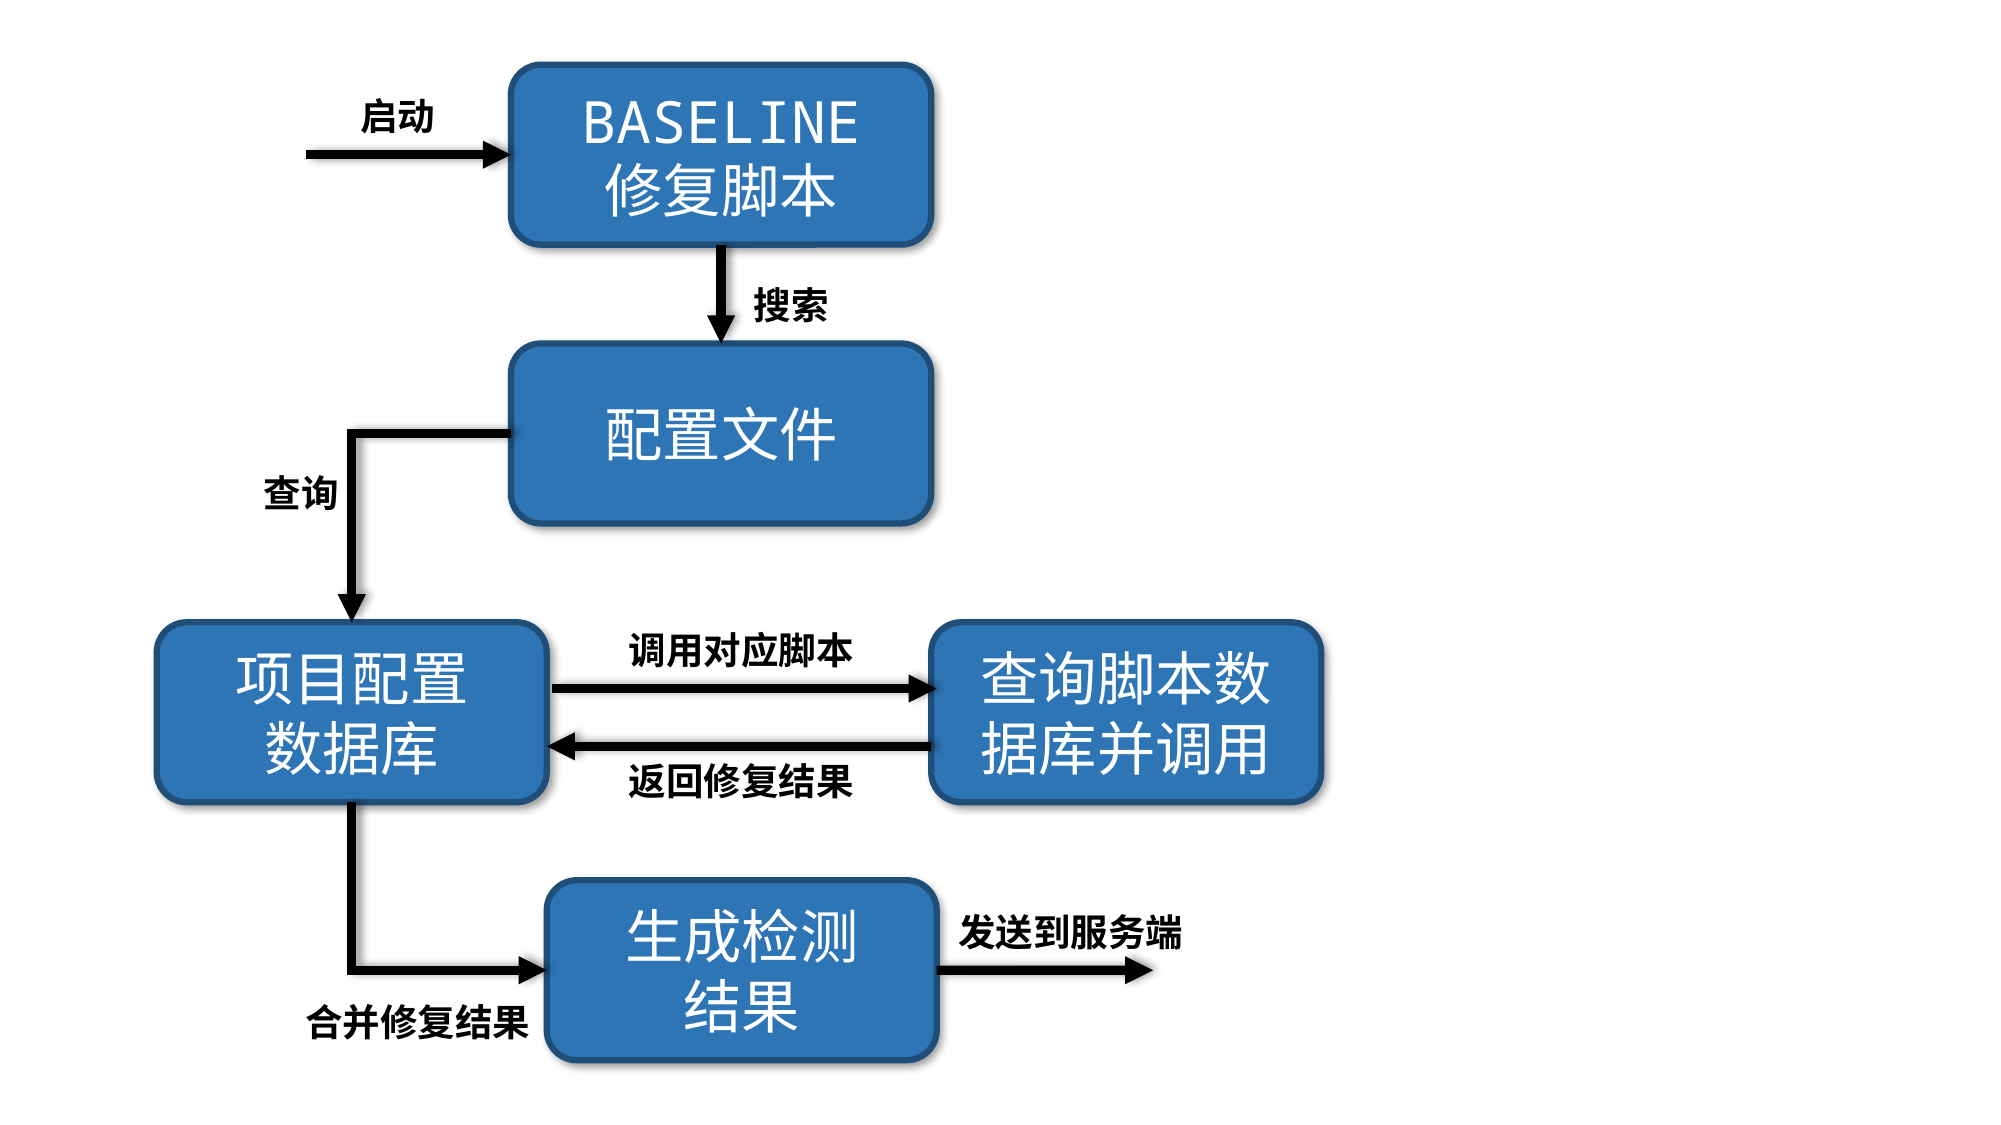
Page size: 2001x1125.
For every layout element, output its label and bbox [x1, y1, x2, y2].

text_box [156, 64, 1322, 1061]
